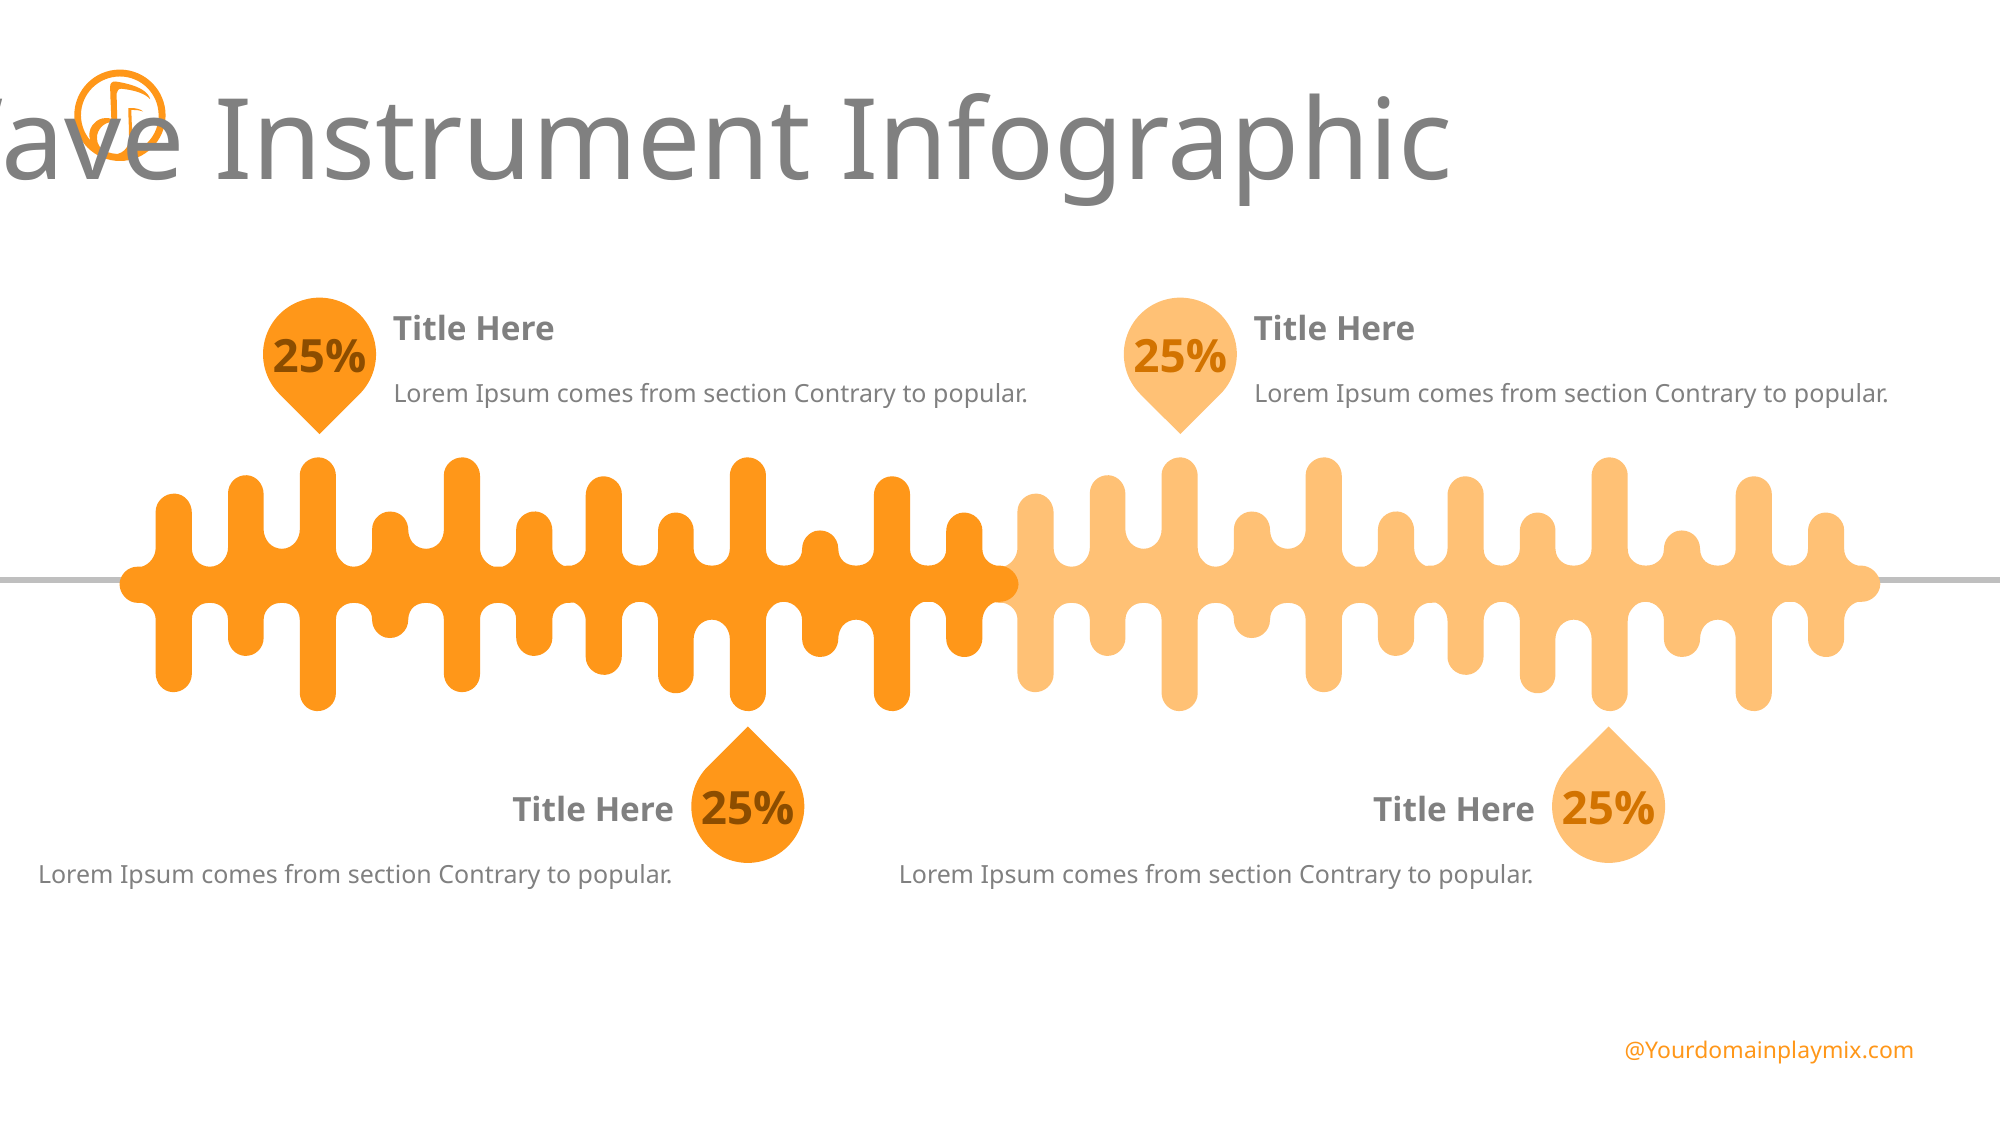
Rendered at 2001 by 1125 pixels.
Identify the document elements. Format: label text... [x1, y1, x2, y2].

text_box 25% [1118, 318, 1239, 389]
text_box [701, 841, 794, 864]
text_box Lorem Ipsum comes from section Contrary to popular. [0, 836, 689, 896]
text_box Lorem Ipsum comes from section Contrary to popular. [378, 355, 1106, 415]
text_box [1135, 296, 1226, 318]
text_box 25% [1546, 771, 1671, 841]
text_box Title Here [378, 299, 570, 355]
text_box Wave Instrument Infographic [0, 59, 1469, 210]
text_box 25% [257, 318, 378, 389]
text_box Lorem Ipsum comes from section Contrary to popular. [822, 836, 1550, 896]
text_box Title Here [1358, 780, 1551, 836]
text_box [702, 725, 794, 771]
text_box [1134, 389, 1227, 436]
text_box Title Here [497, 780, 690, 836]
text_box Lorem Ipsum comes from section Contrary to popular. [1239, 355, 1967, 415]
text_box [273, 389, 366, 436]
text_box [119, 456, 1881, 712]
text_box 25% [686, 771, 810, 841]
text_box [1562, 841, 1655, 864]
text_box [1563, 725, 1654, 771]
text_box Title Here [1238, 299, 1431, 355]
text_box [274, 296, 365, 318]
